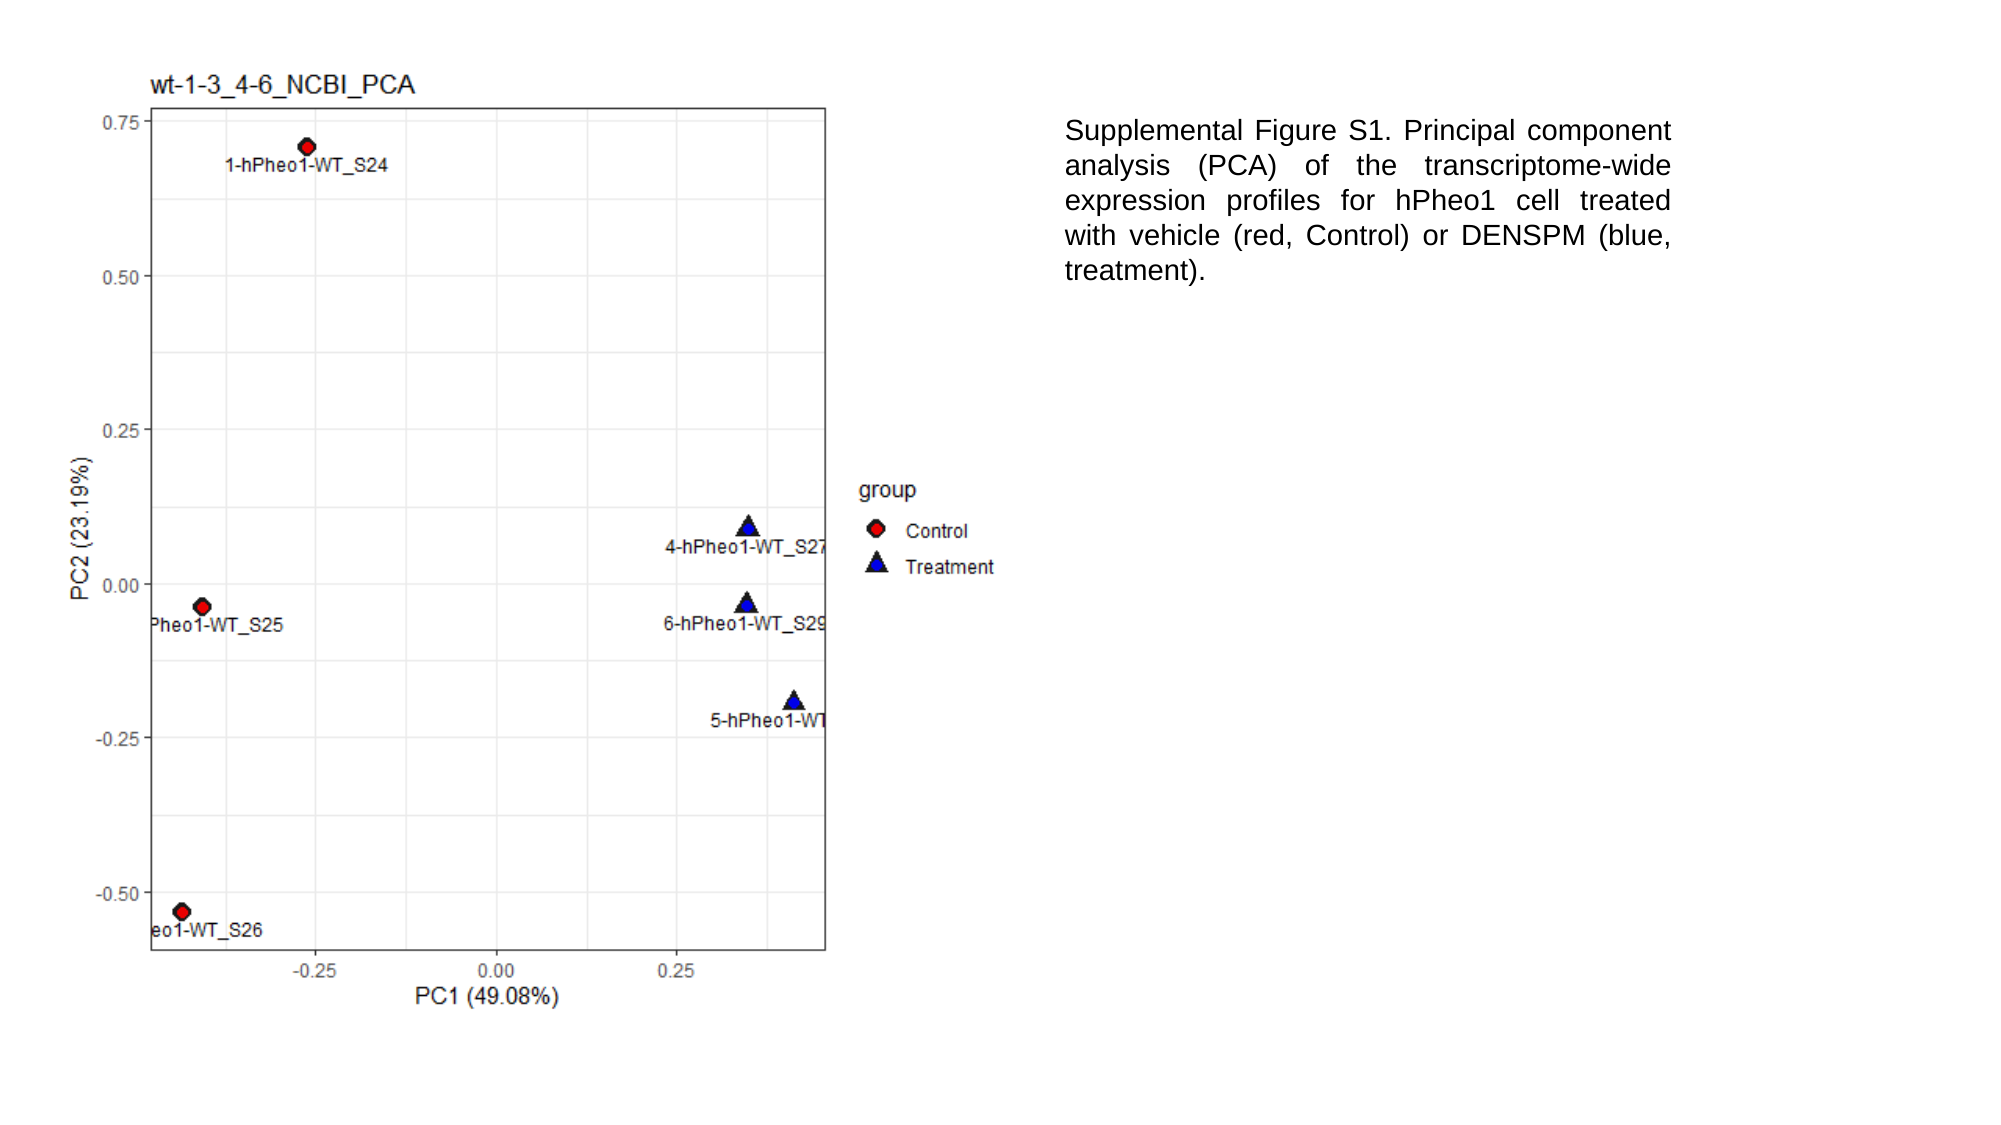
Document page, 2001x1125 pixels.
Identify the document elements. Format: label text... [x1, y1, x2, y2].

picture [57, 61, 1017, 1020]
text_box Supplemental Figure S1. Principal component analysis (PCA) of the transcriptome-wide expression profiles for hPheo1 cell treated with vehicle (red, Control) or DENSPM (blue, treatment). [1049, 103, 1687, 294]
